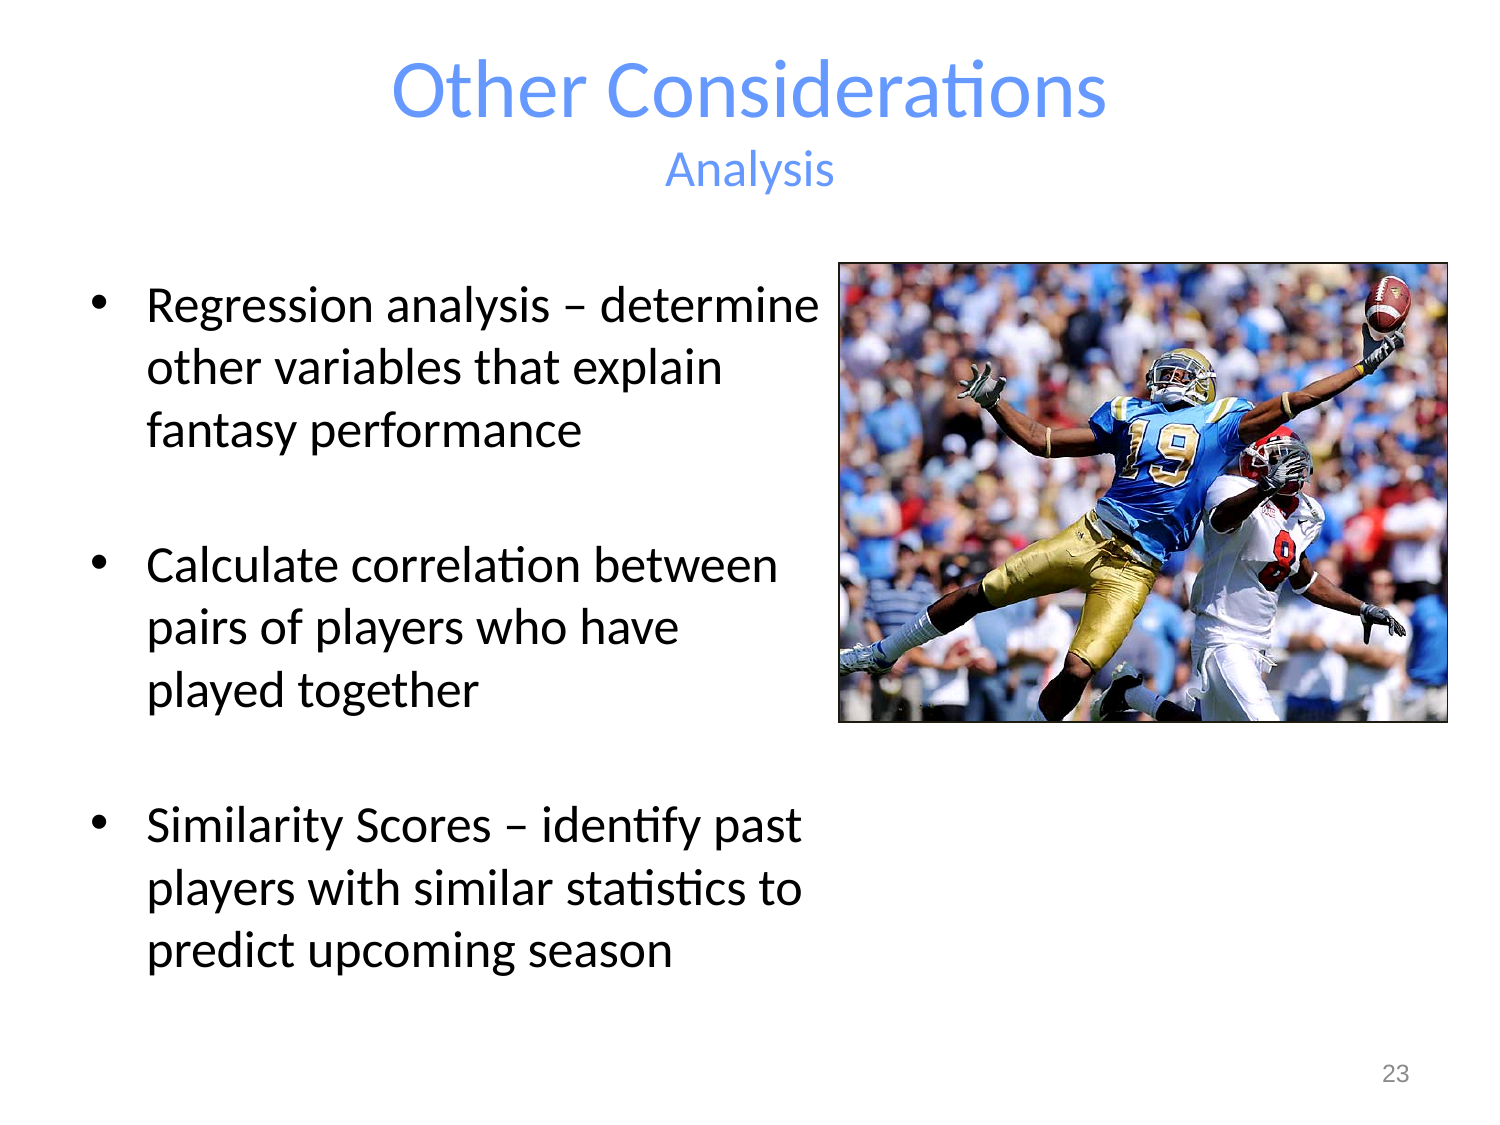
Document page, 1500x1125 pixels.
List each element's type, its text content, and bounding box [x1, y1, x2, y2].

list Regression analysis – determine other variables that explain fantasy performance Calculate correlation between pairs of players who have played together Similarity Scores – identify past players with similar statistics to predict upcoming season [74, 262, 837, 1006]
slide_number 23 [1074, 1042, 1425, 1103]
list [839, 263, 1447, 722]
title Other Considerations Analysis [74, 21, 1426, 210]
